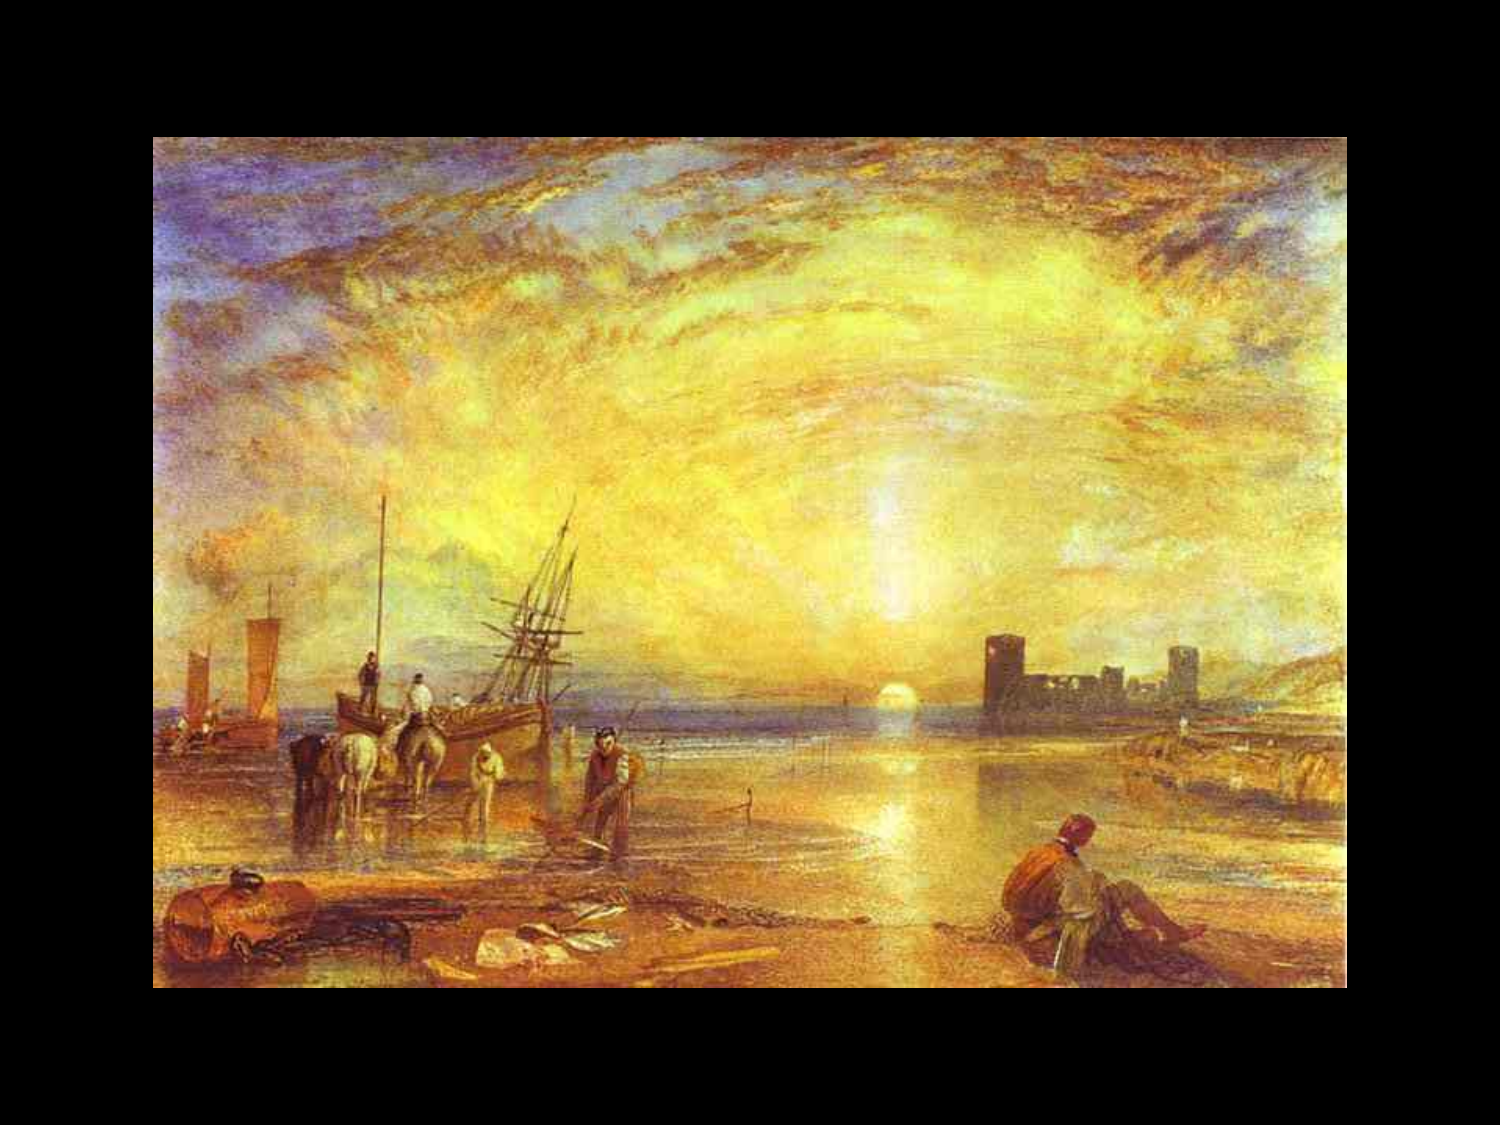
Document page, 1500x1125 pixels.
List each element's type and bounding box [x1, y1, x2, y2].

picture [153, 137, 1347, 988]
